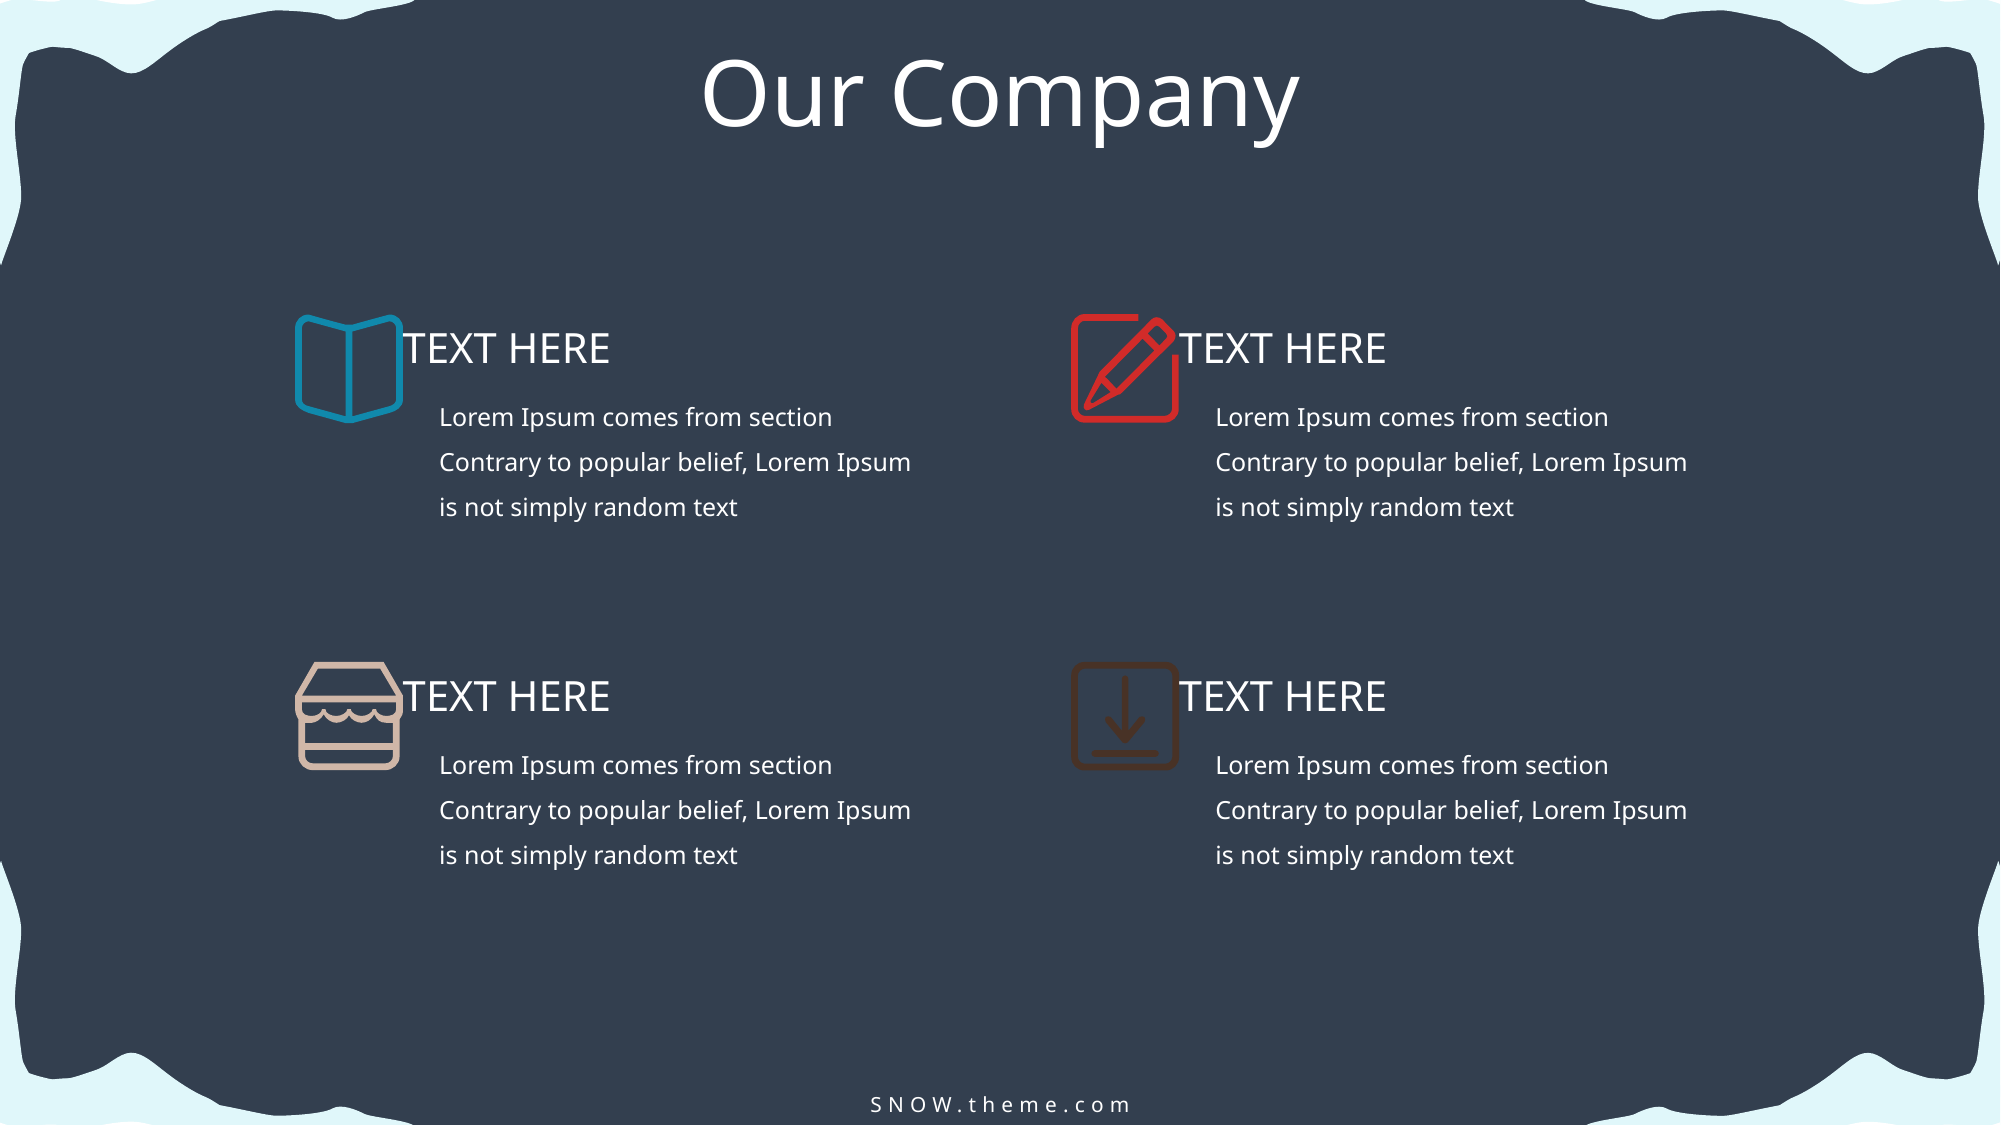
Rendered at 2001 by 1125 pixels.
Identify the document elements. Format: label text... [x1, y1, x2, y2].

text_box [295, 314, 403, 424]
text_box TEXT HERE [387, 314, 626, 379]
text_box [1071, 661, 1180, 771]
text_box TEXT HERE [1164, 314, 1403, 379]
text_box Lorem Ipsum comes from section Contrary to popular belief, Lorem Ipsum is not simply random text [424, 379, 929, 529]
text_box [295, 661, 400, 771]
text_box Our Company [684, 27, 1316, 153]
text_box Lorem Ipsum comes from section Contrary to popular belief, Lorem Ipsum is not simply random text [1200, 727, 1705, 877]
text_box TEXT HERE [387, 661, 626, 727]
text_box TEXT HERE [1164, 661, 1403, 727]
text_box Lorem Ipsum comes from section Contrary to popular belief, Lorem Ipsum is not simply random text [1200, 379, 1705, 529]
text_box [1071, 314, 1179, 423]
text_box Lorem Ipsum comes from section Contrary to popular belief, Lorem Ipsum is not simply random text [424, 727, 929, 877]
